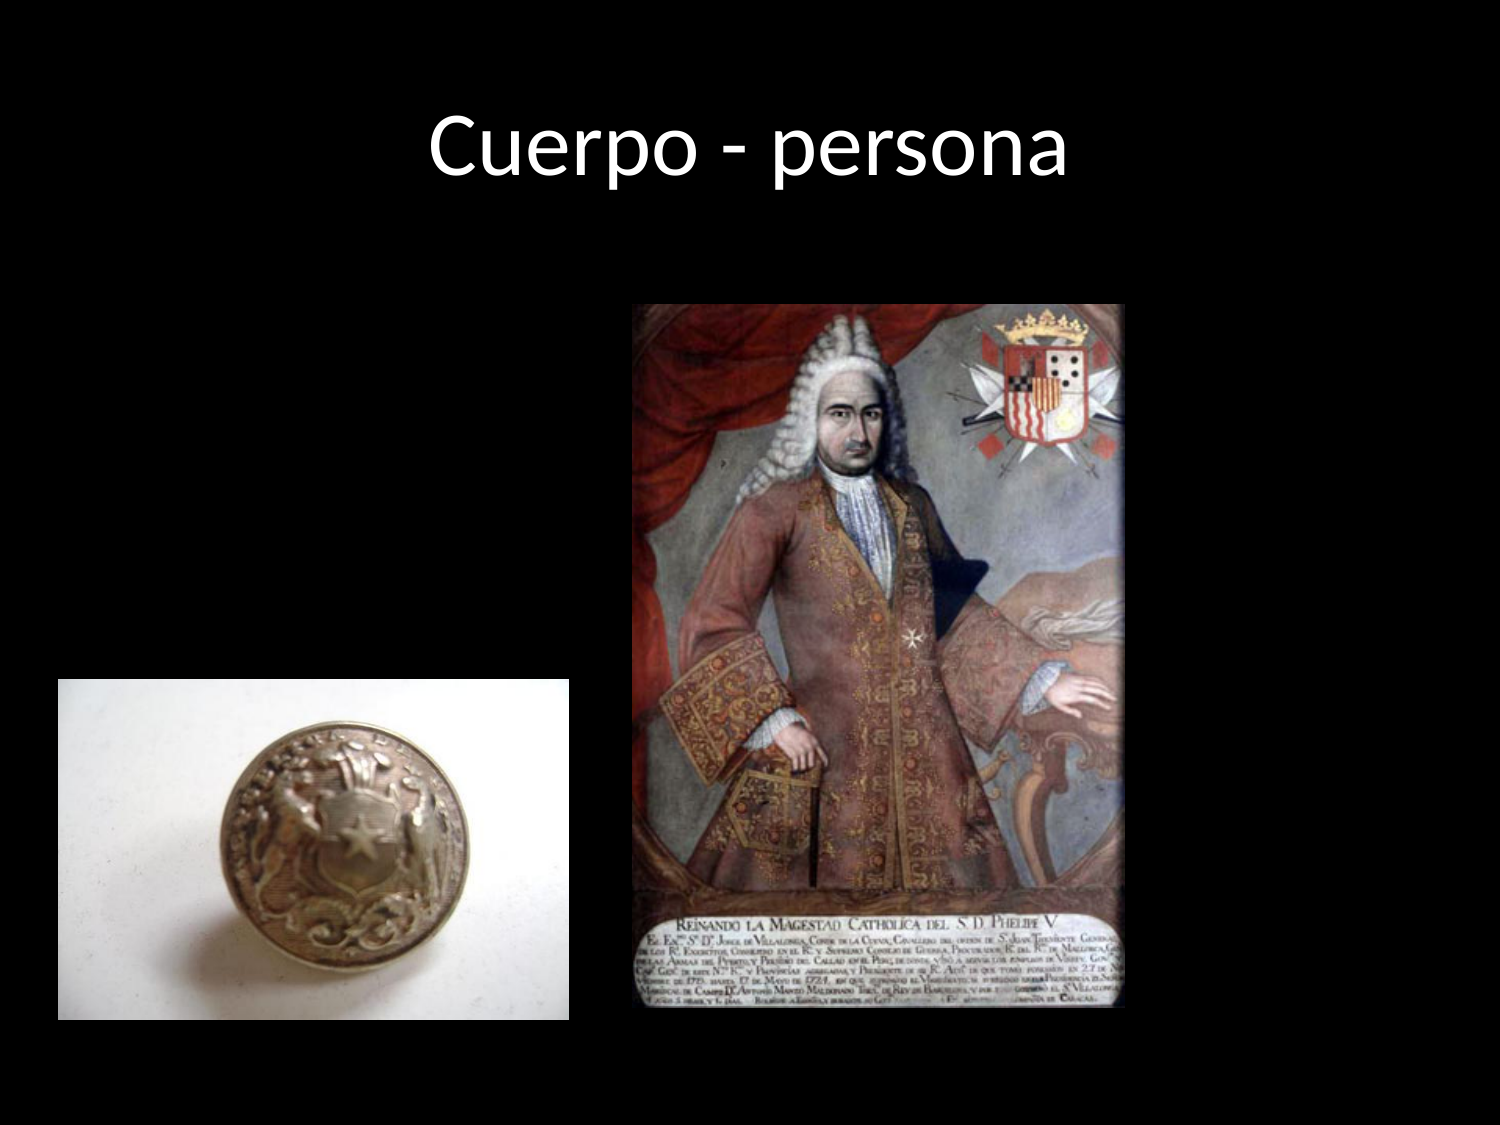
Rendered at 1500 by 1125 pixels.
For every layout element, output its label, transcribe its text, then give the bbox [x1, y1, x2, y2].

title Cuerpo - persona [75, 45, 1425, 233]
picture [632, 304, 1126, 1008]
picture [58, 679, 570, 1020]
